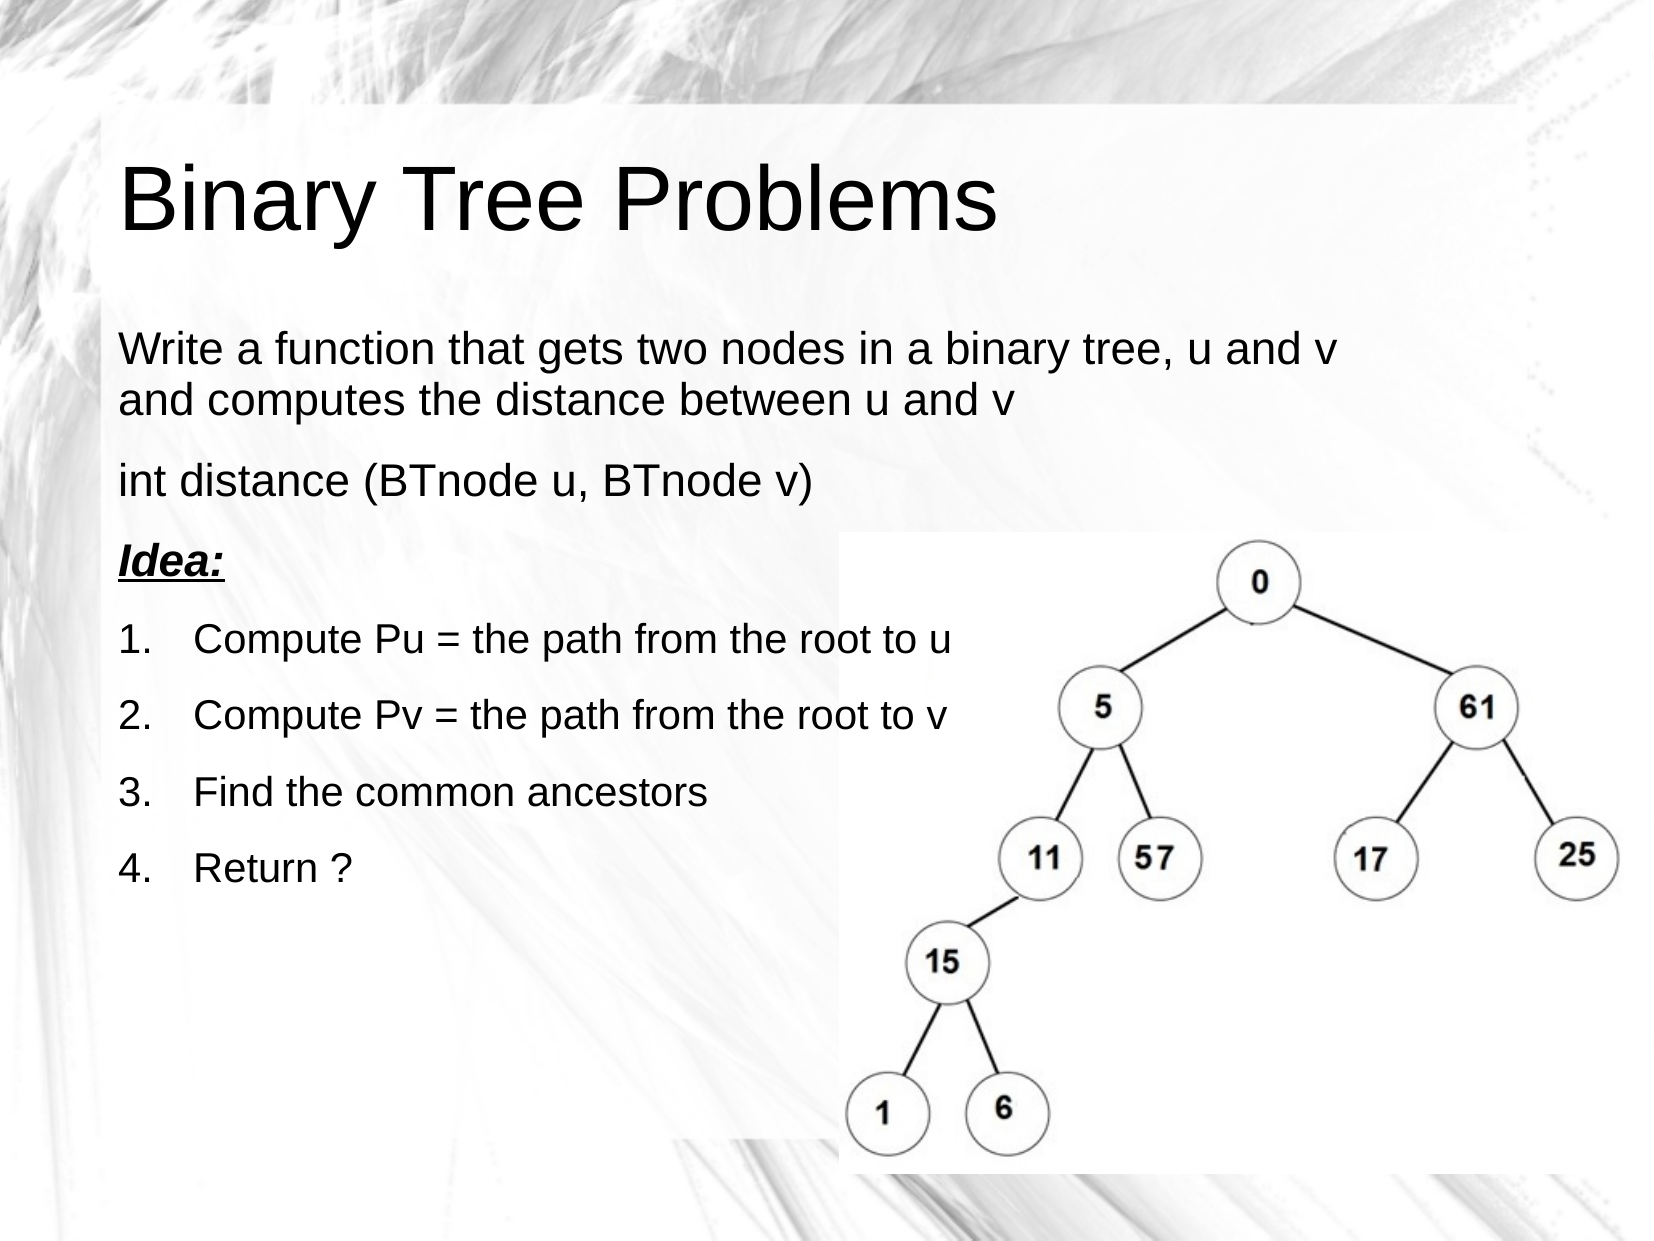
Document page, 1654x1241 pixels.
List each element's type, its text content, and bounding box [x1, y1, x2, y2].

list Write a function that gets two nodes in a binary tree, u and v and computes the distance between u and v int distance (BTnode u, BTnode v) Idea: Compute Pu = the path from the root to u Compute Pv = the path from the root to v Find the common ancestors Return ? [118, 319, 1571, 1109]
picture [0, 0, 1654, 1241]
title Binary Tree Problems [118, 93, 1506, 299]
